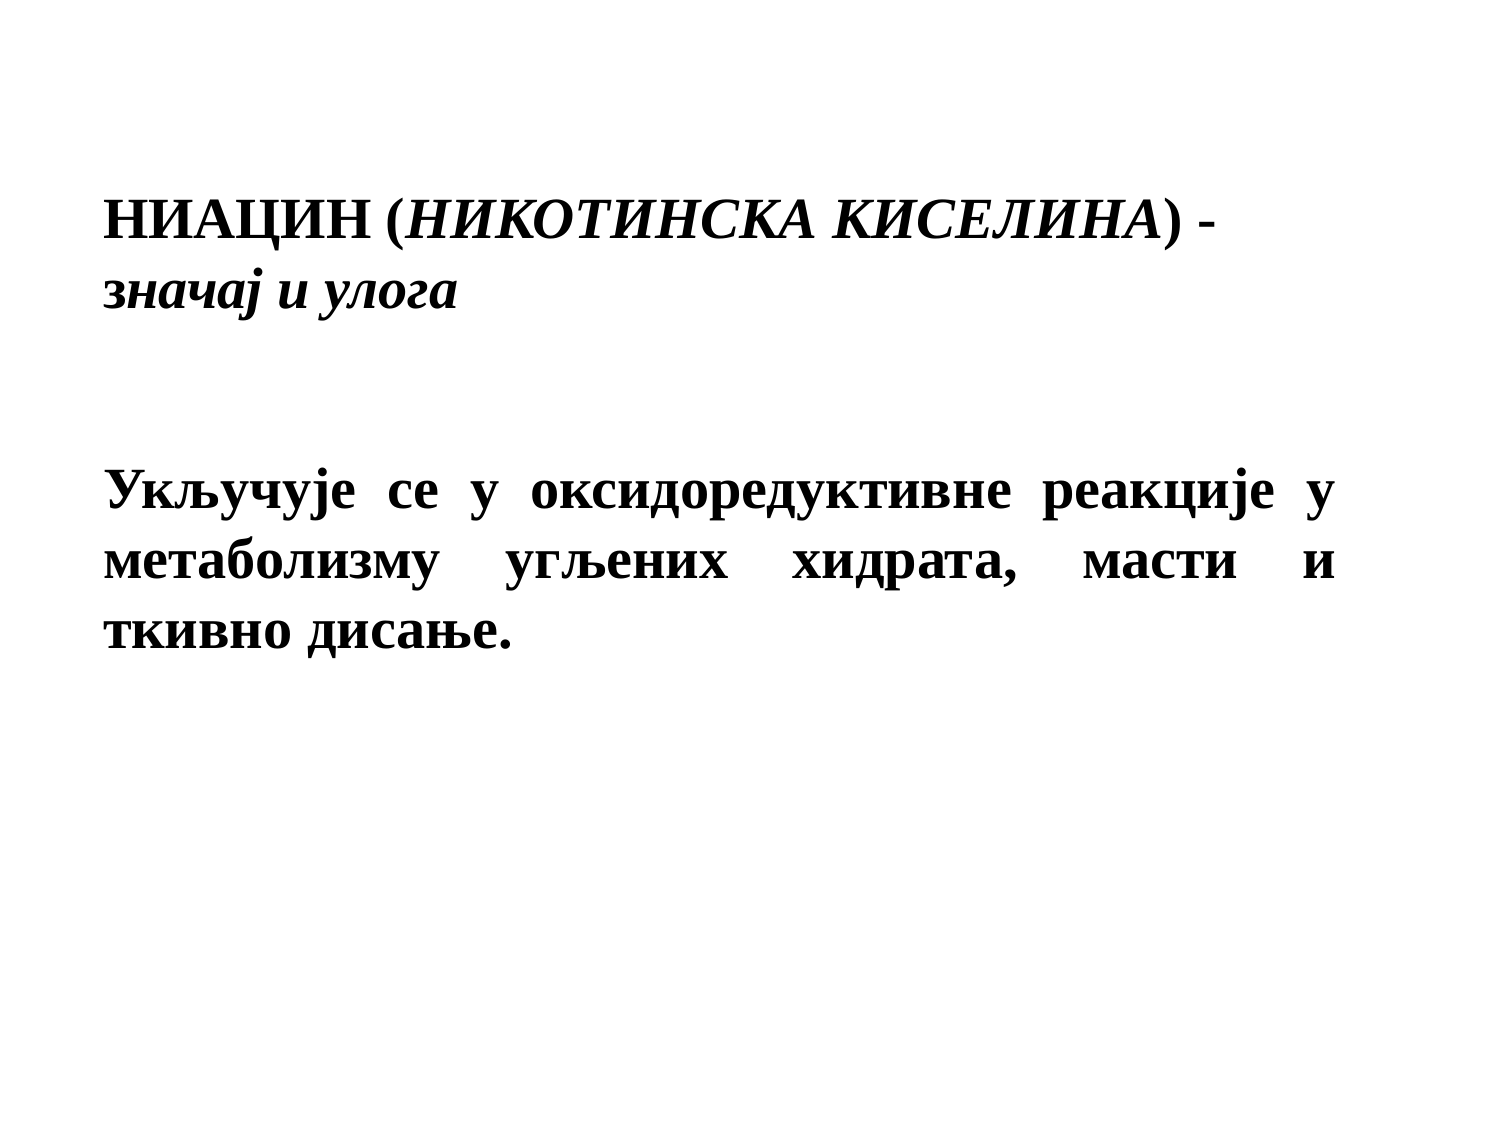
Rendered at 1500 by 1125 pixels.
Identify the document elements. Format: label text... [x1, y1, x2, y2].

text_box НИАЦИН (НИКОТИНСКА КИСЕЛИНА) - значај и улога Укључује се у оксидоредуктивне реакције у метаболизму угљених хидрата, масти и ткивно дисање. [88, 172, 1351, 738]
